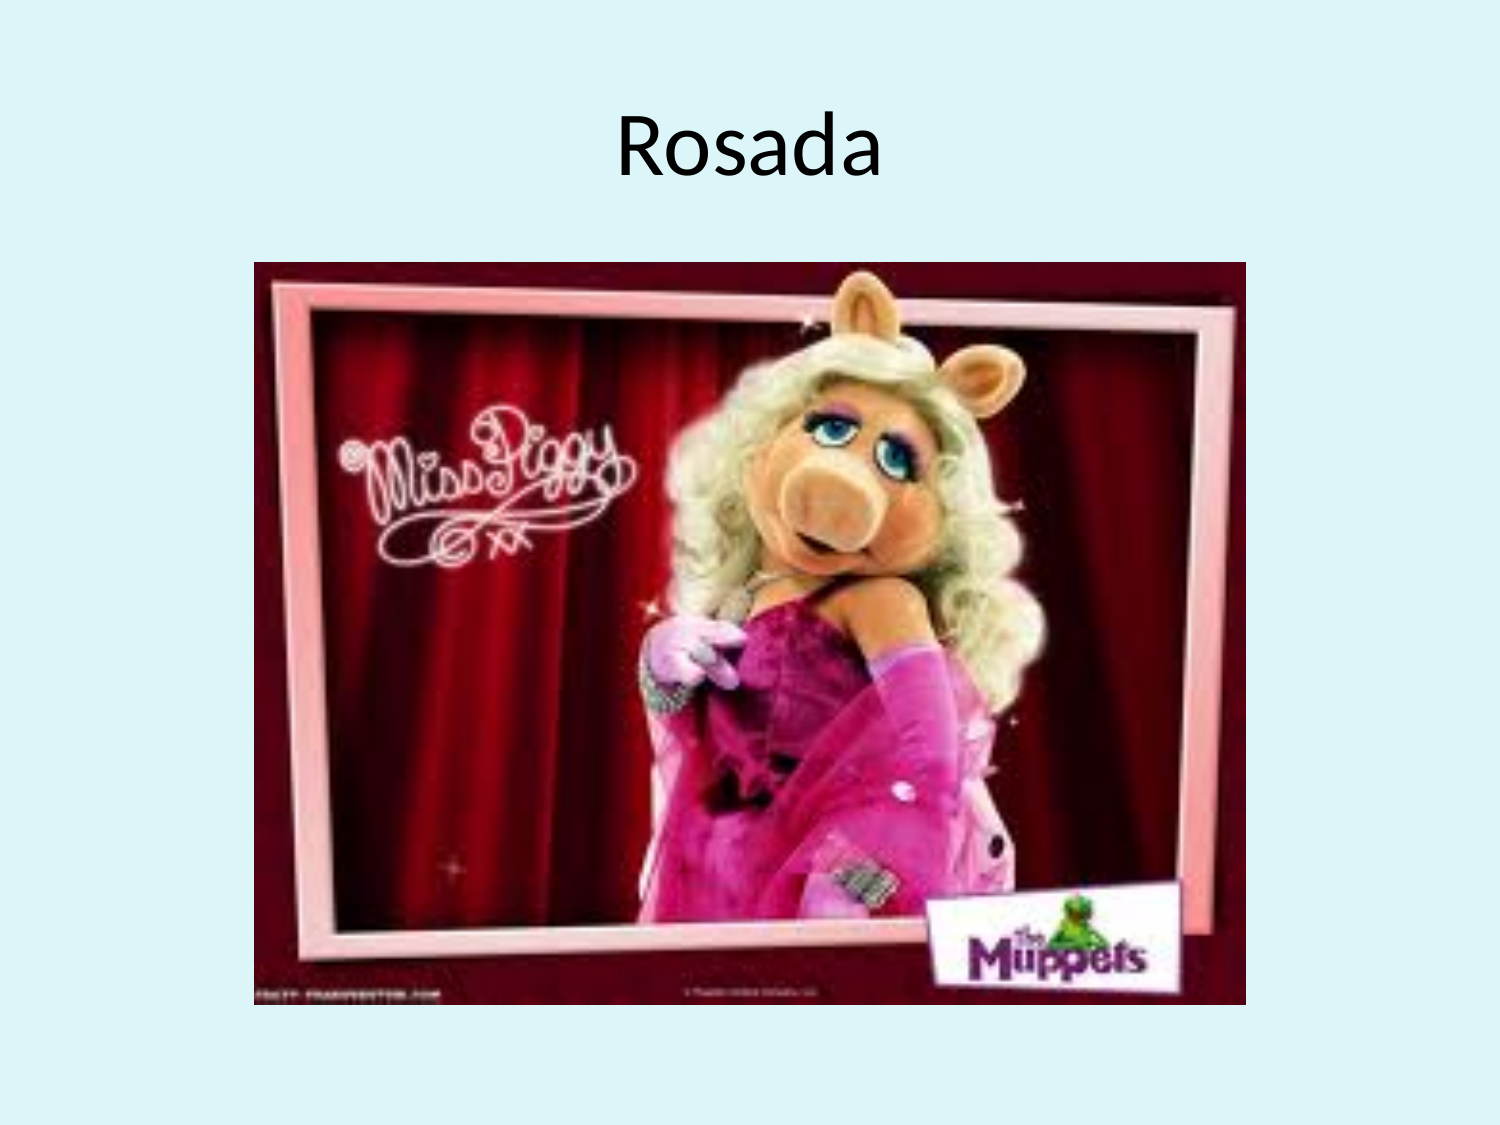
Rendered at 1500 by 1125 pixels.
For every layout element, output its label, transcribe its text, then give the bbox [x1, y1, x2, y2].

title Rosada [75, 45, 1425, 233]
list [74, 262, 1426, 1006]
